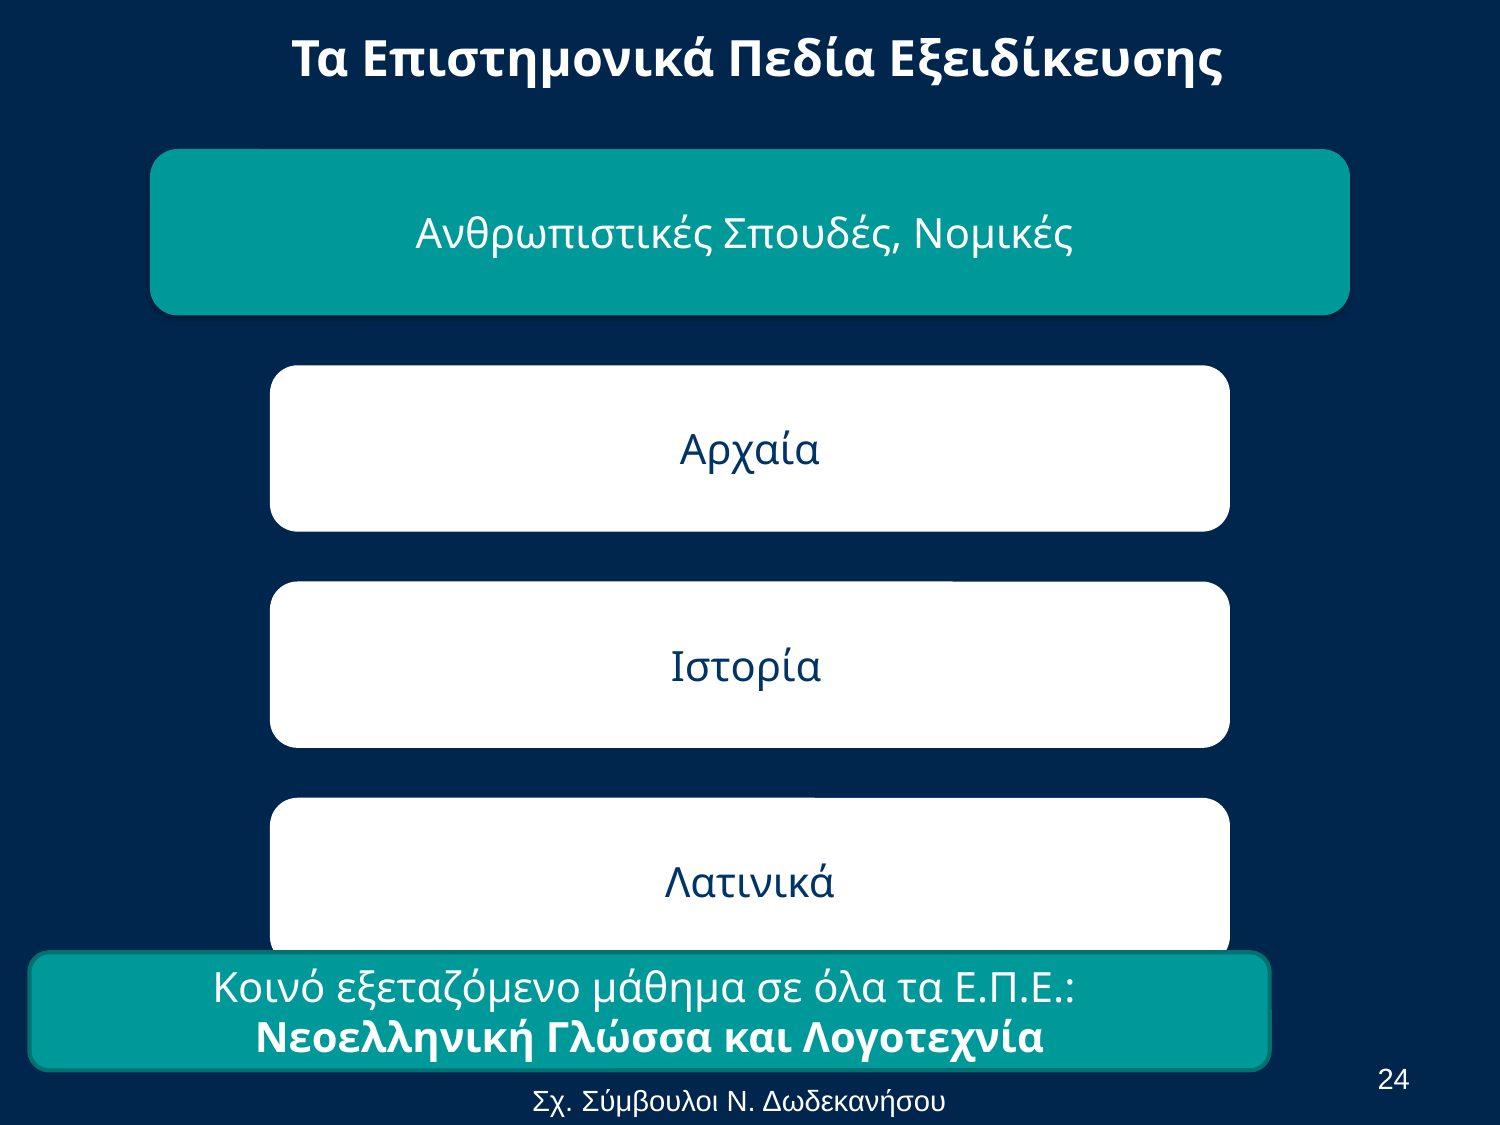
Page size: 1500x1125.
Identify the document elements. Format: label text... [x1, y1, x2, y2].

text_box Κοινό εξεταζόμενο μάθημα σε όλα τα Ε.Π.Ε.: Νεοελληνική Γλώσσα και Λογοτεχνία [27, 974, 1272, 1073]
title Τα Επιστημονικά Πεδία Εξειδίκευσης [88, 0, 1439, 114]
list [0, 148, 1500, 965]
footer Σχ. Σύμβουλοι Ν. Δωδεκανήσου [501, 1073, 978, 1125]
slide_number 24 [1074, 1024, 1426, 1103]
